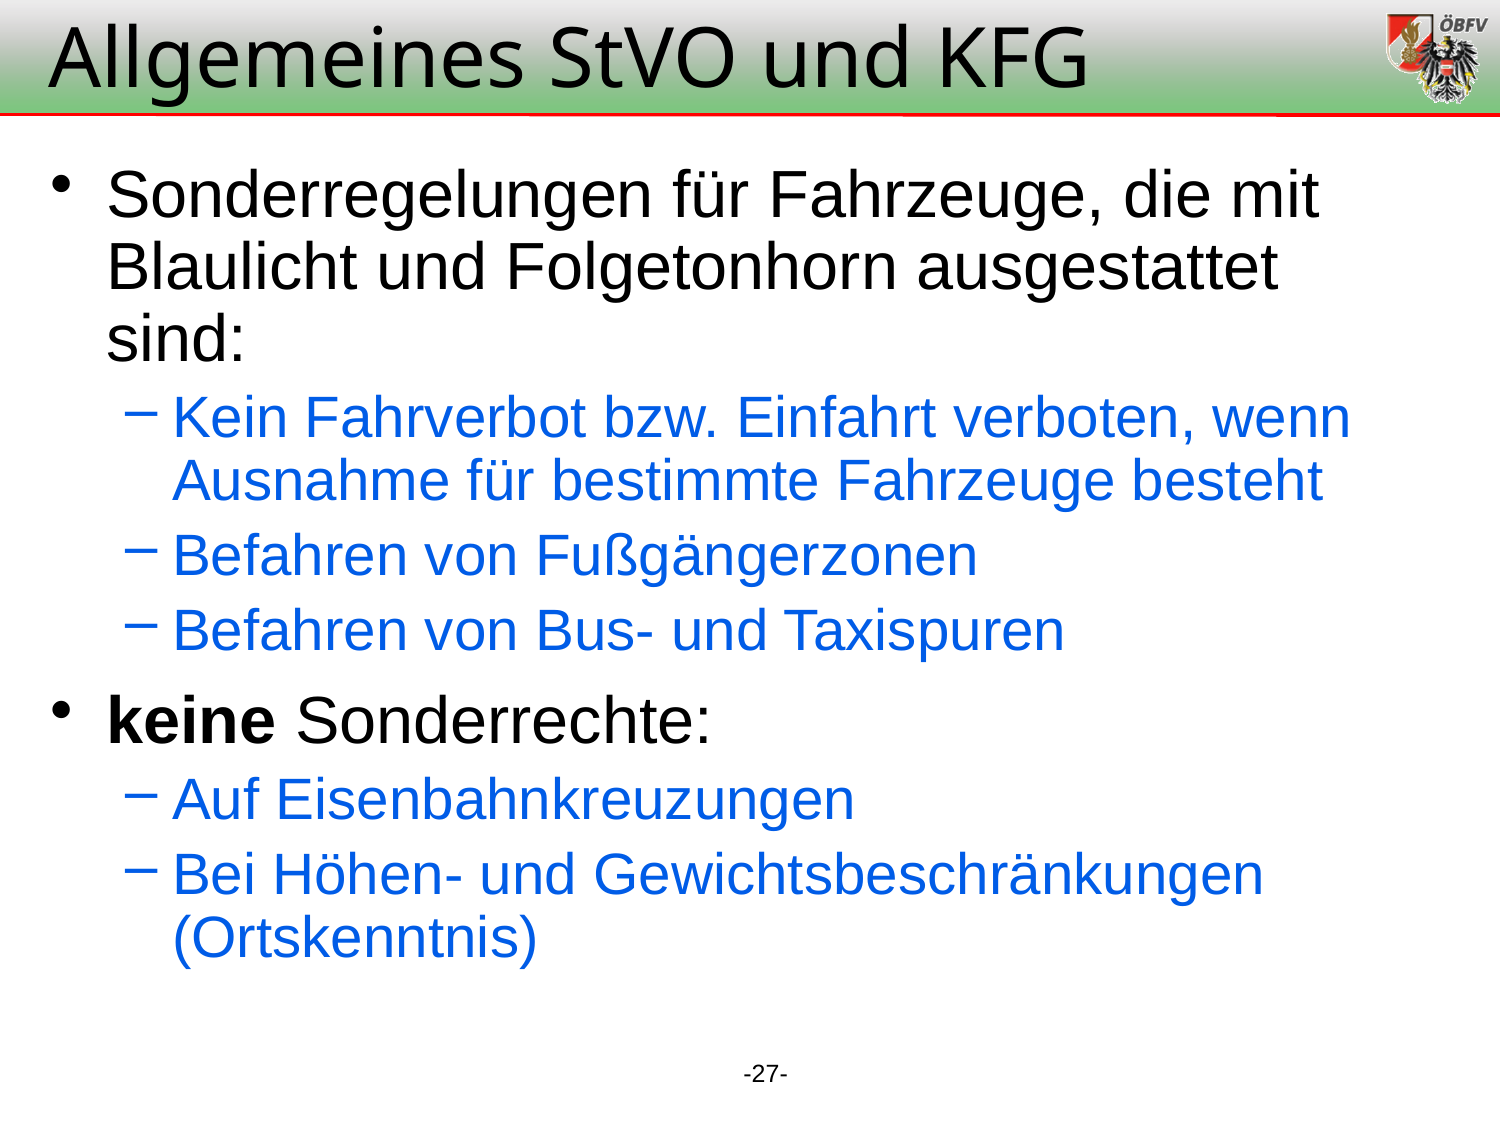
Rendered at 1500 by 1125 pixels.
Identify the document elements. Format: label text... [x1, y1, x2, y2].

slide_number -27- [609, 1049, 923, 1101]
title Allgemeines StVO und KFG [33, 10, 1384, 98]
list Sonderregelungen für Fahrzeuge, die mit Blaulicht und Folgetonhorn ausgestattet sind: Kein Fahrverbot bzw. Einfahrt verboten, wenn Ausnahme für bestimmte Fahrzeuge besteht Befahren von Fußgängerzonen Befahren von Bus- und Taxispuren keine Sonderrechte: Auf Eisenbahnkreuzungen Bei Höhen- und Gewichtsbeschränkungen (Ortskenntnis) [35, 152, 1418, 1032]
picture [0, 0, 1500, 113]
